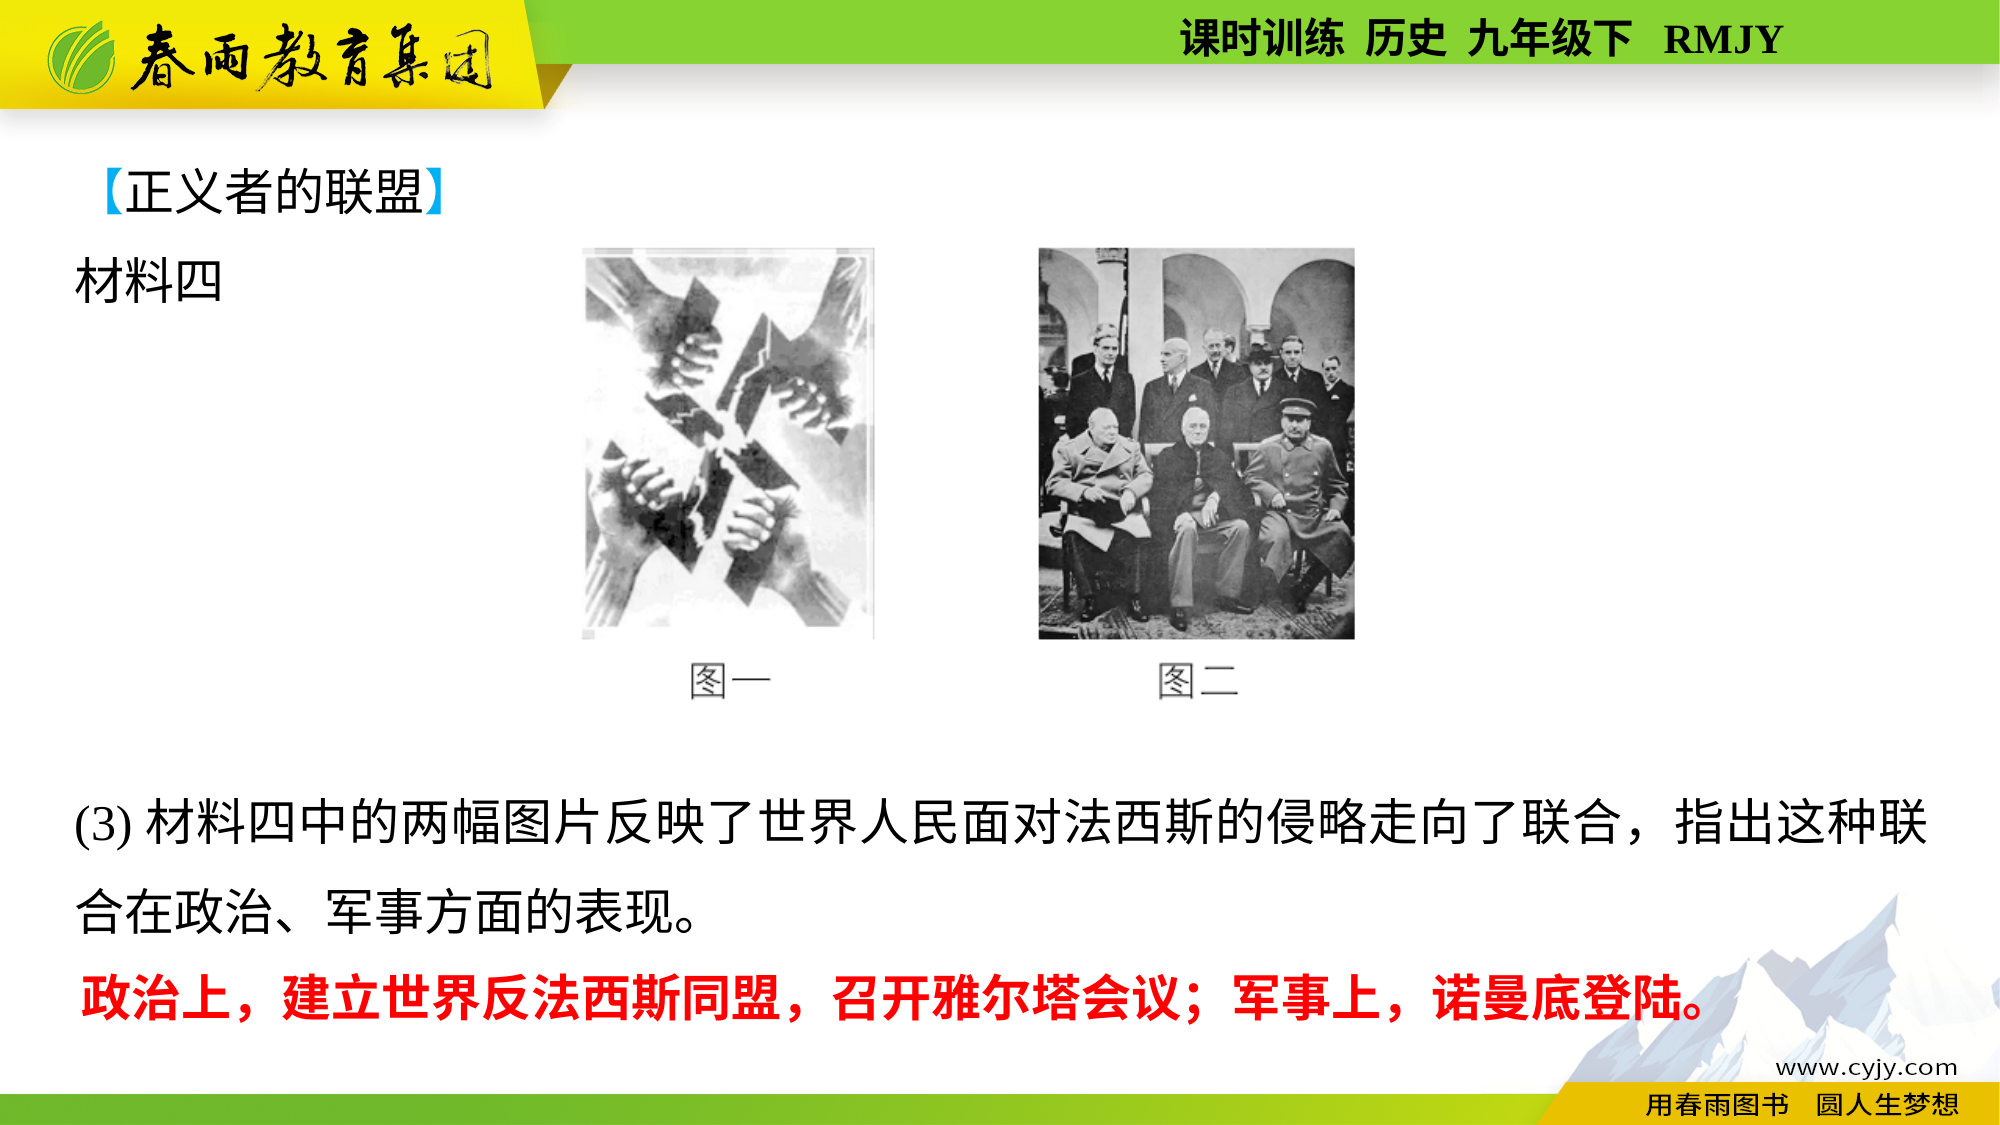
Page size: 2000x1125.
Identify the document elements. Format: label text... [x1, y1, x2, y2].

picture [0, 0, 2000, 1125]
text_box 政治上，建立世界反法西斯同盟，召开雅尔塔会议；军事上，诺曼底登陆。 [66, 929, 1839, 1035]
list 【正义者的联盟】 材料四 (3)材料四中的两幅图片反映了世界人民面对法西斯的侵略走向了联合，指出这种联合在政治、军事方面的表现。 [59, 122, 1944, 956]
